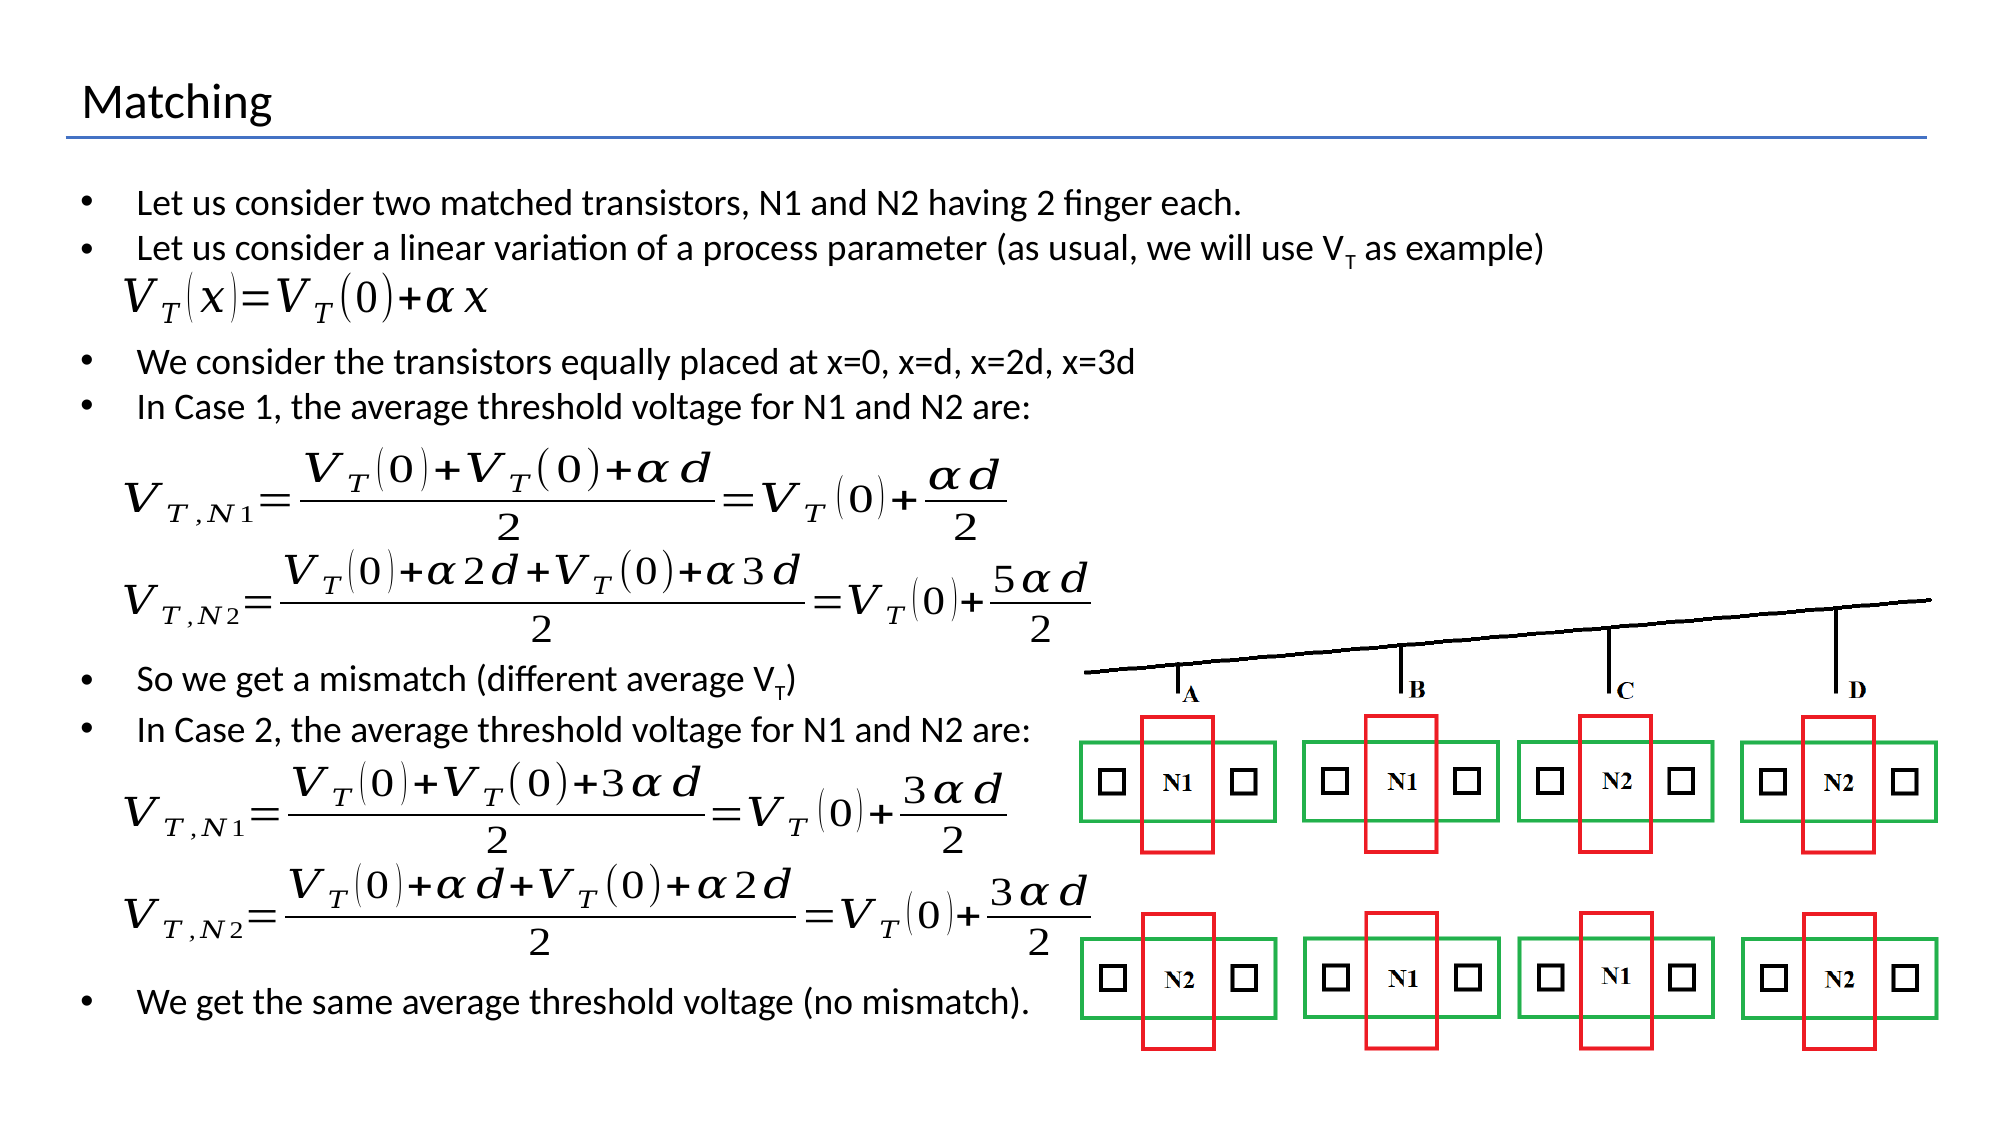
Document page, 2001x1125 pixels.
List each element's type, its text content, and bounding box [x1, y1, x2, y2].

text_box Matching [66, 61, 288, 137]
text_box So we get a mismatch (different average VT) In Case 2, the average threshold voltage for N1 and N2 are: [65, 646, 1061, 758]
text_box We get the same average threshold voltage (no mismatch). [65, 970, 1061, 1030]
text_box We consider the transistors equally placed at x=0, x=d, x=2d, x=3d In Case 1, the average threshold voltage for N1 and N2 are: [65, 329, 1928, 435]
picture [1061, 584, 1974, 1058]
text_box Let us consider two matched transistors, N1 and N2 having 2 finger each. Let us consider a linear variation of a process parameter (as usual, we will use VT as example) [65, 170, 1928, 282]
